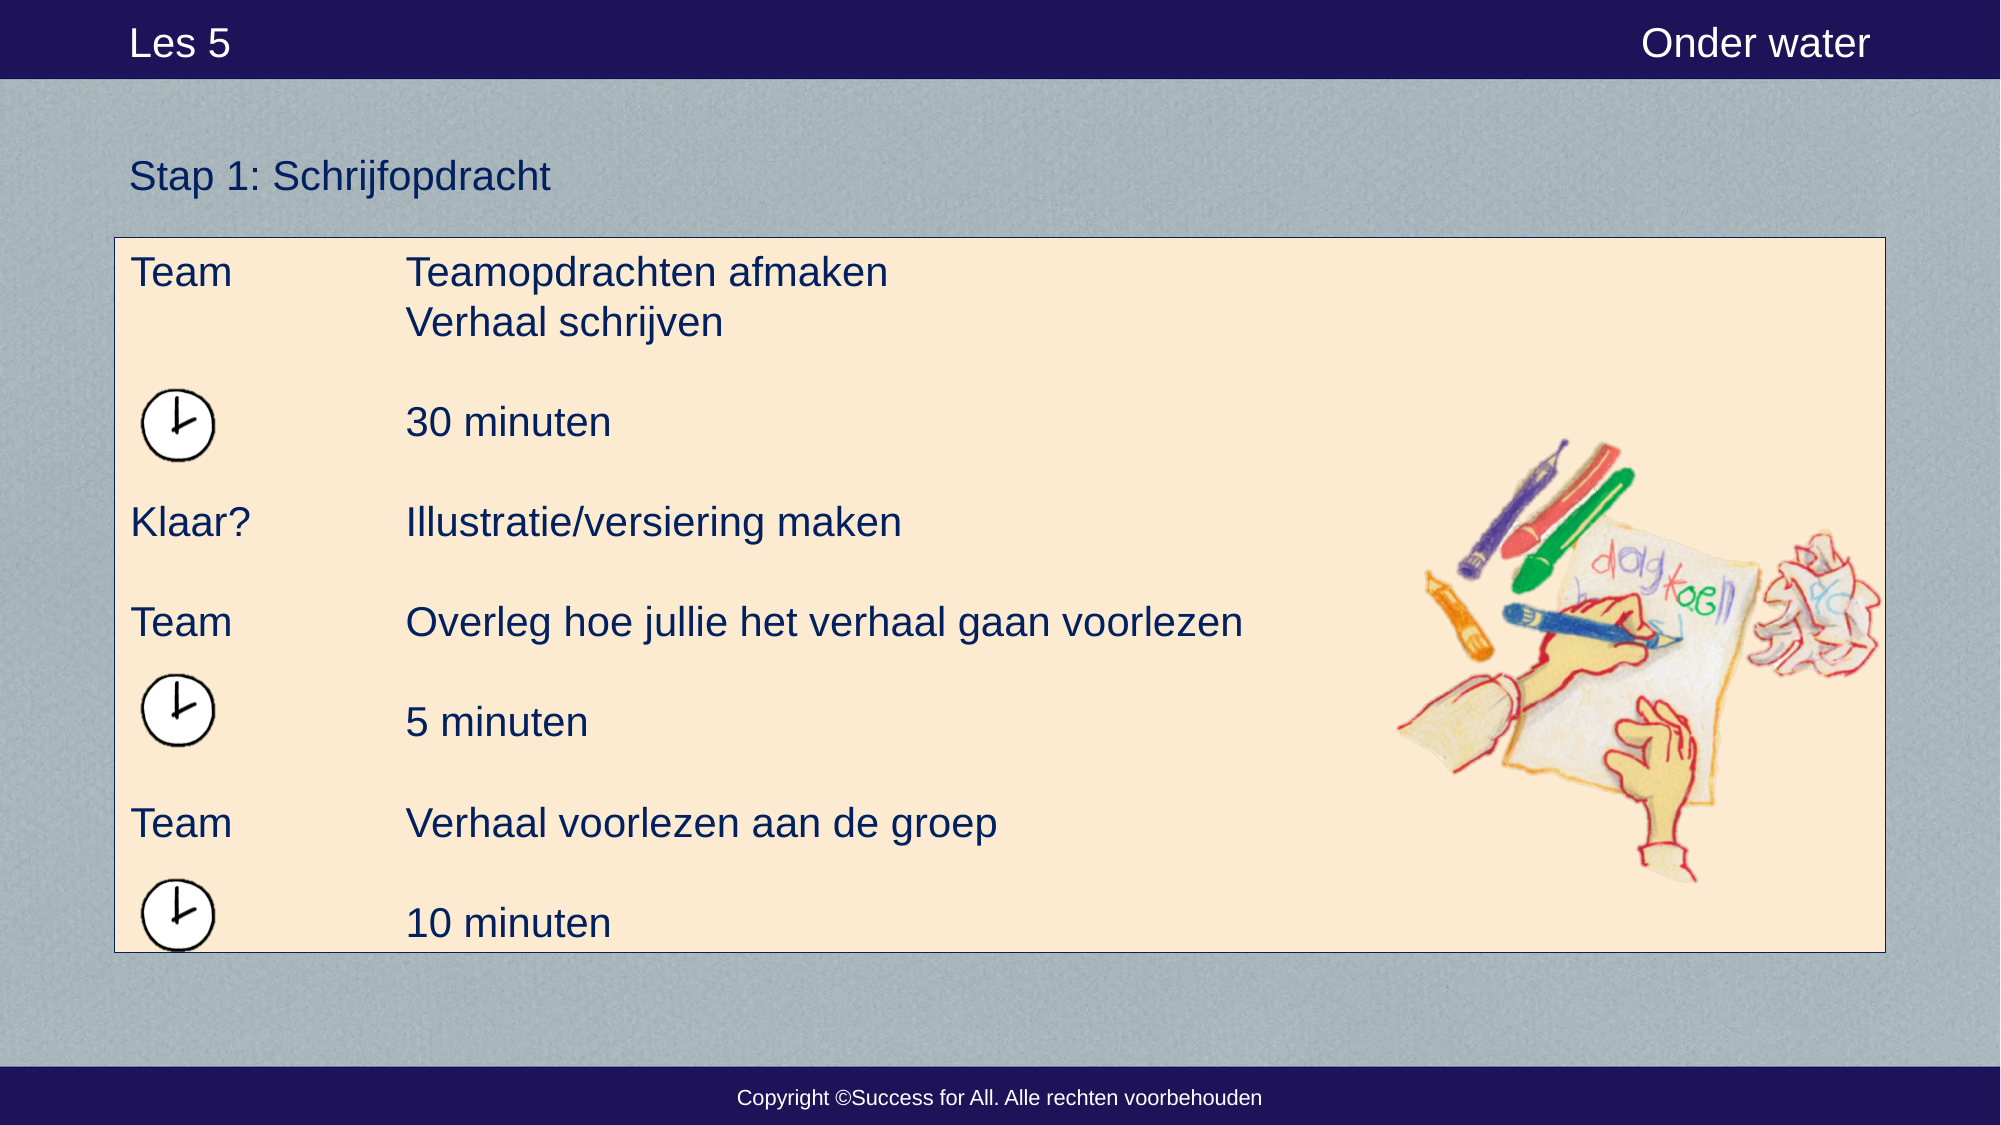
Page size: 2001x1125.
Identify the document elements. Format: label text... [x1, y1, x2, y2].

text_box Team Teamopdrachten afmaken Verhaal schrijven 30 minuten Klaar? Illustratie/versiering maken Team Overleg hoe jullie het verhaal gaan voorlezen 5 minuten Team Verhaal voorlezen aan de groep 10 minuten [114, 237, 1886, 953]
text_box Onder water [999, 8, 1886, 73]
text_box Les 5 [114, 8, 354, 73]
picture [0, 0, 2001, 1125]
text_box Copyright ©Success for All. Alle rechten voorbehouden [0, 1076, 2000, 1125]
text_box Stap 1: Schrijfopdracht [114, 141, 907, 207]
